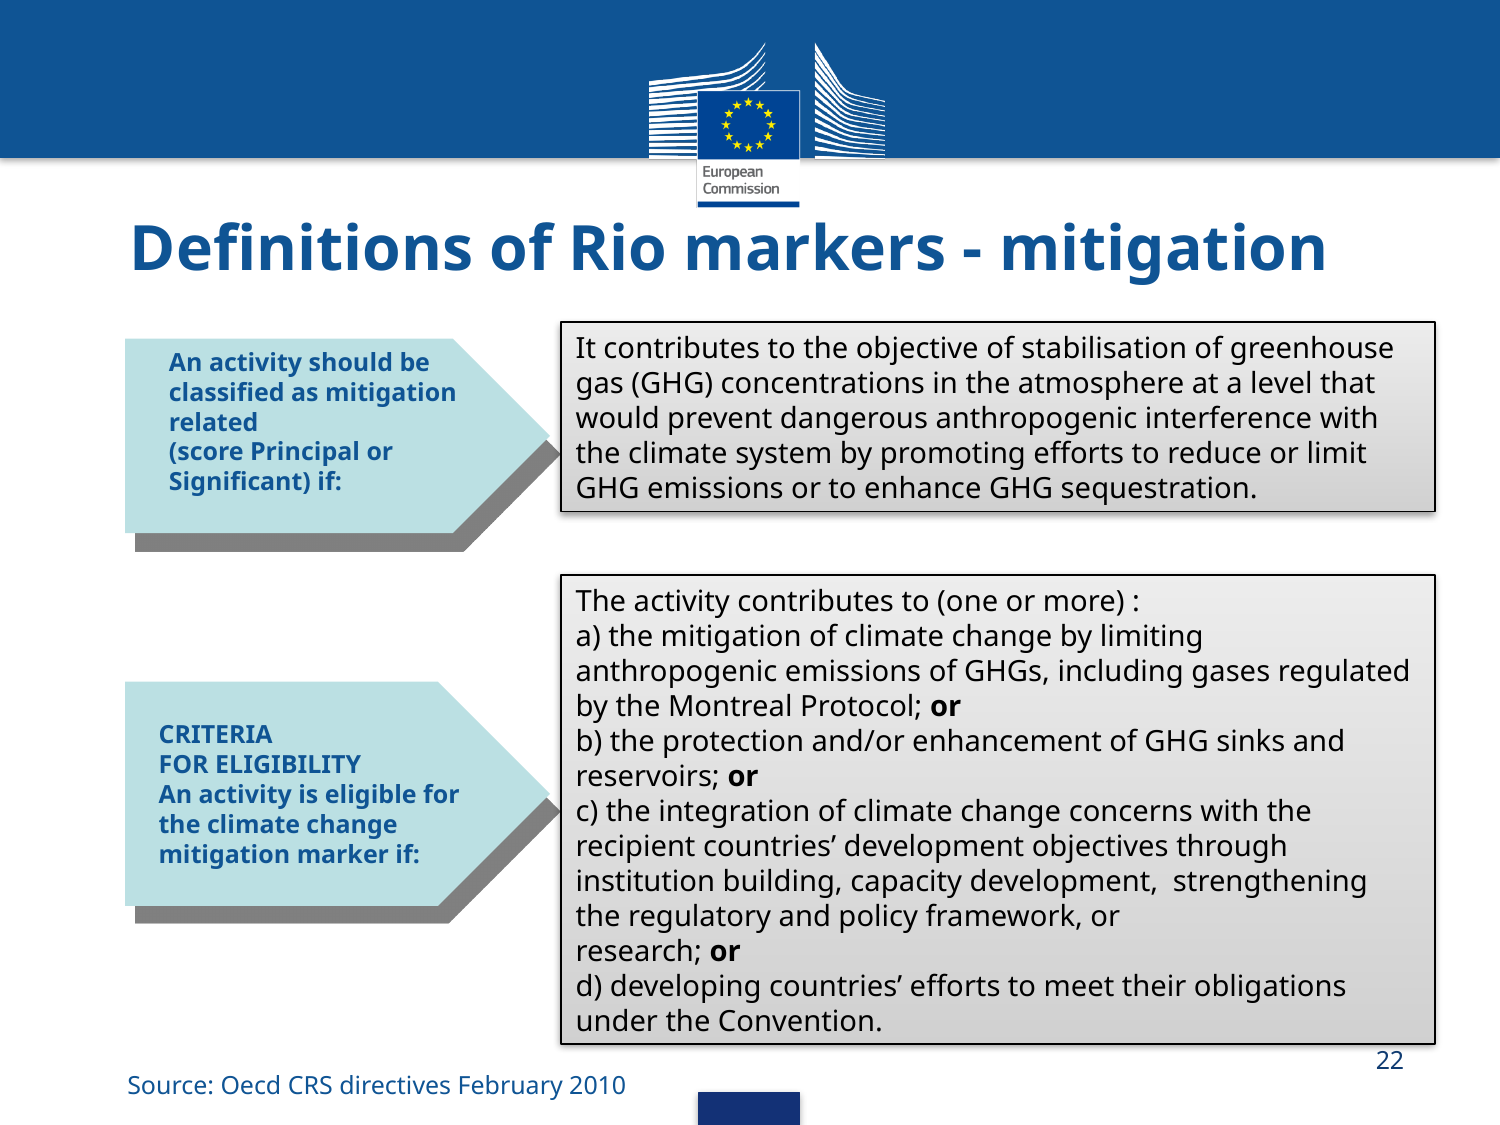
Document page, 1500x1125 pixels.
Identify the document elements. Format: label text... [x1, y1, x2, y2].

text_box An activity should be classified as mitigation related (score Principal or Significant) if: [124, 347, 551, 534]
picture [649, 42, 885, 144]
title Definitions of Rio markers - mitigation [114, 144, 1500, 347]
text_box CRITERIA FOR ELIGIBILITY An activity is eligible for the climate change mitigation marker if: [124, 680, 551, 907]
text_box The activity contributes to (one or more) : a) the mitigation of climate change by limiting anthropogenic emissions of GHGs, including gases regulated by the Montreal Protocol; or b) the protection and/or enhancement of GHG sinks and reservoirs; or c) the integration of climate change concerns with the recipient countries’ development objectives through institution building, capacity development, strengthening the regulatory and policy framework, or research; or d) developing countries’ efforts to meet their obligations under the Convention. [560, 574, 1436, 1045]
text_box Source: Oecd CRS directives February 2010 [112, 1062, 700, 1108]
text_box It contributes to the objective of stabilisation of greenhouse gas (GHG) concentrations in the atmosphere at a level that would prevent dangerous anthropogenic interference with the climate system by promoting efforts to reduce or limit GHG emissions or to enhance GHG sequestration. [560, 321, 1436, 512]
